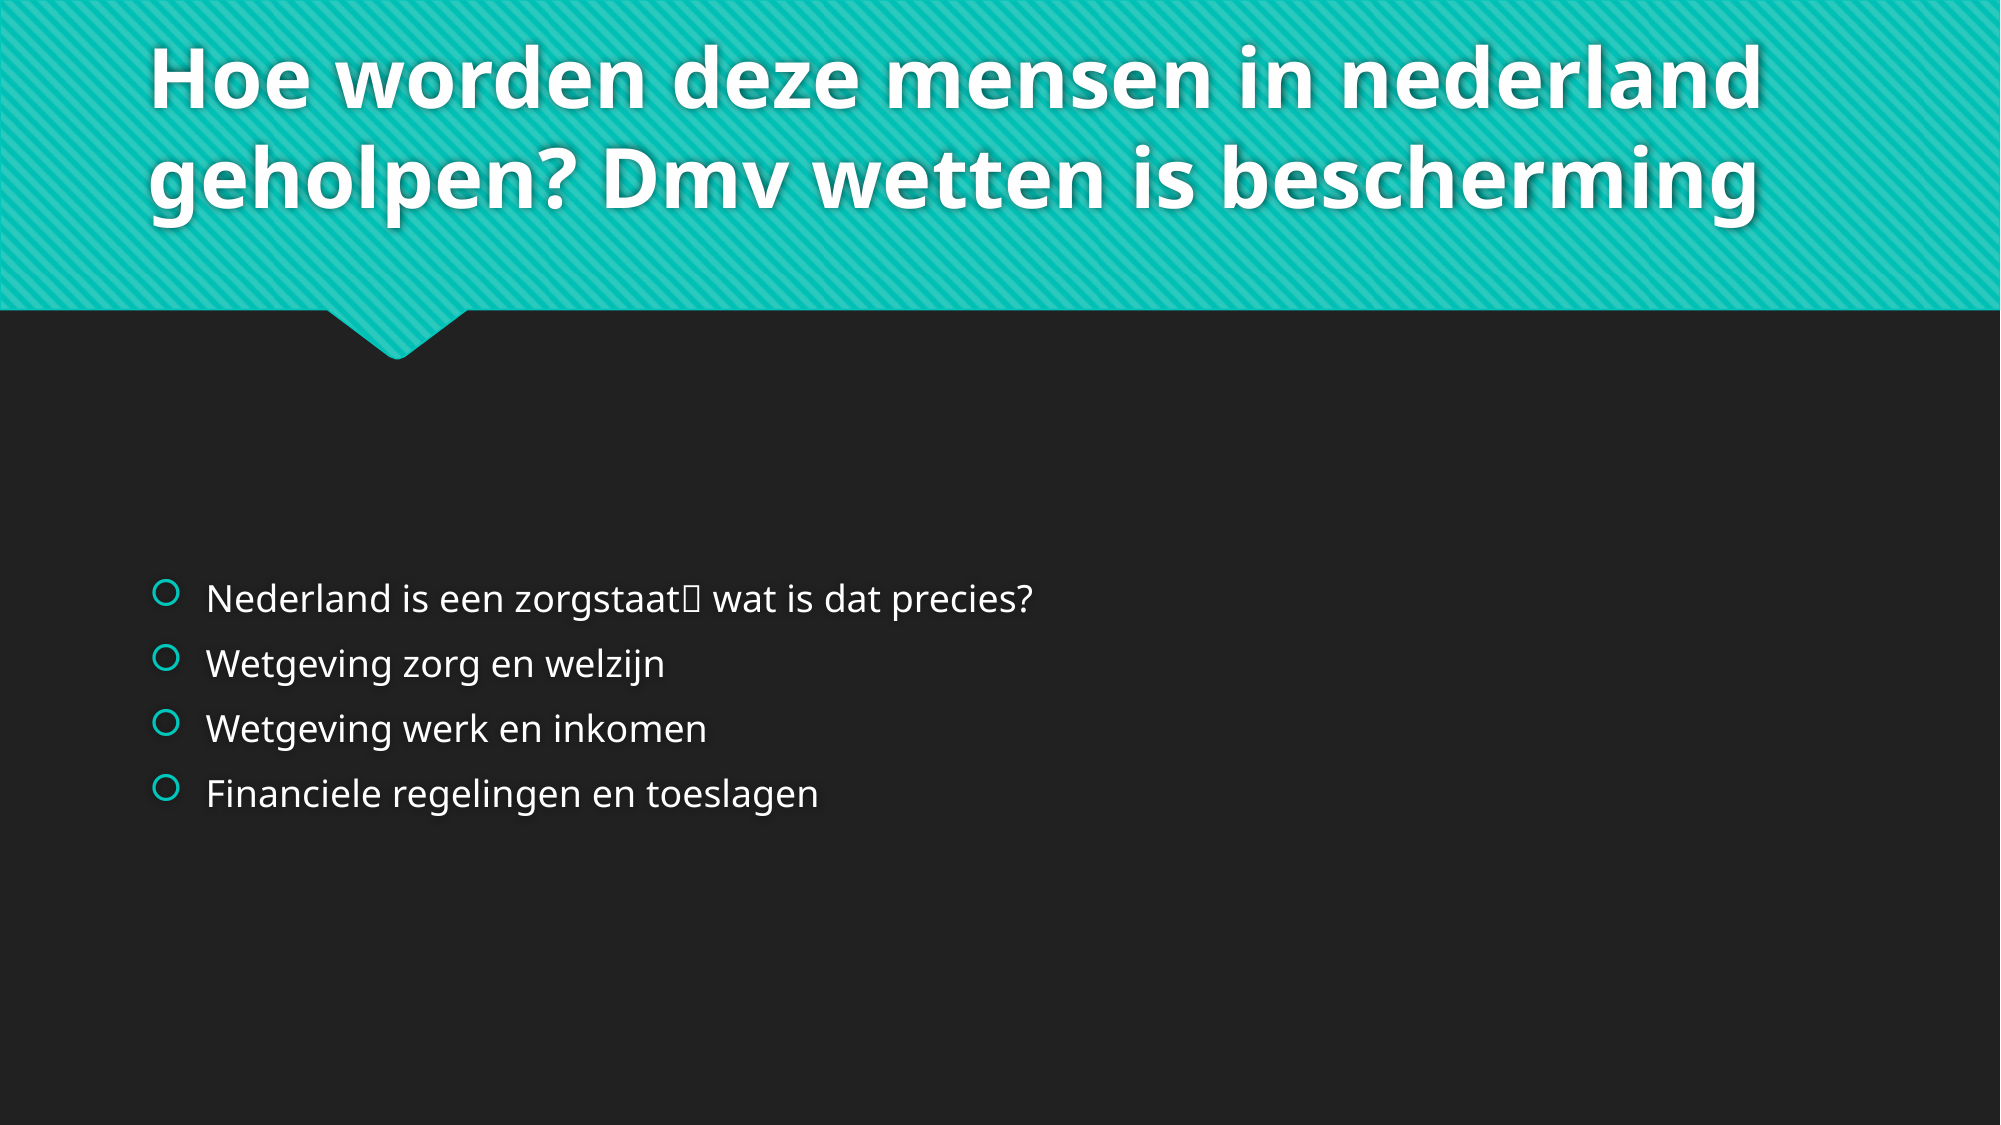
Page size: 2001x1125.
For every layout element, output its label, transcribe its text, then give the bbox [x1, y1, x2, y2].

list Nederland is een zorgstaat wat is dat precies? Wetgeving zorg en welzijn Wetgeving werk en inkomen Financiele regelingen en toeslagen [134, 364, 1866, 962]
title Hoe worden deze mensen in nederland geholpen? Dmv wetten is bescherming [132, 73, 1868, 233]
